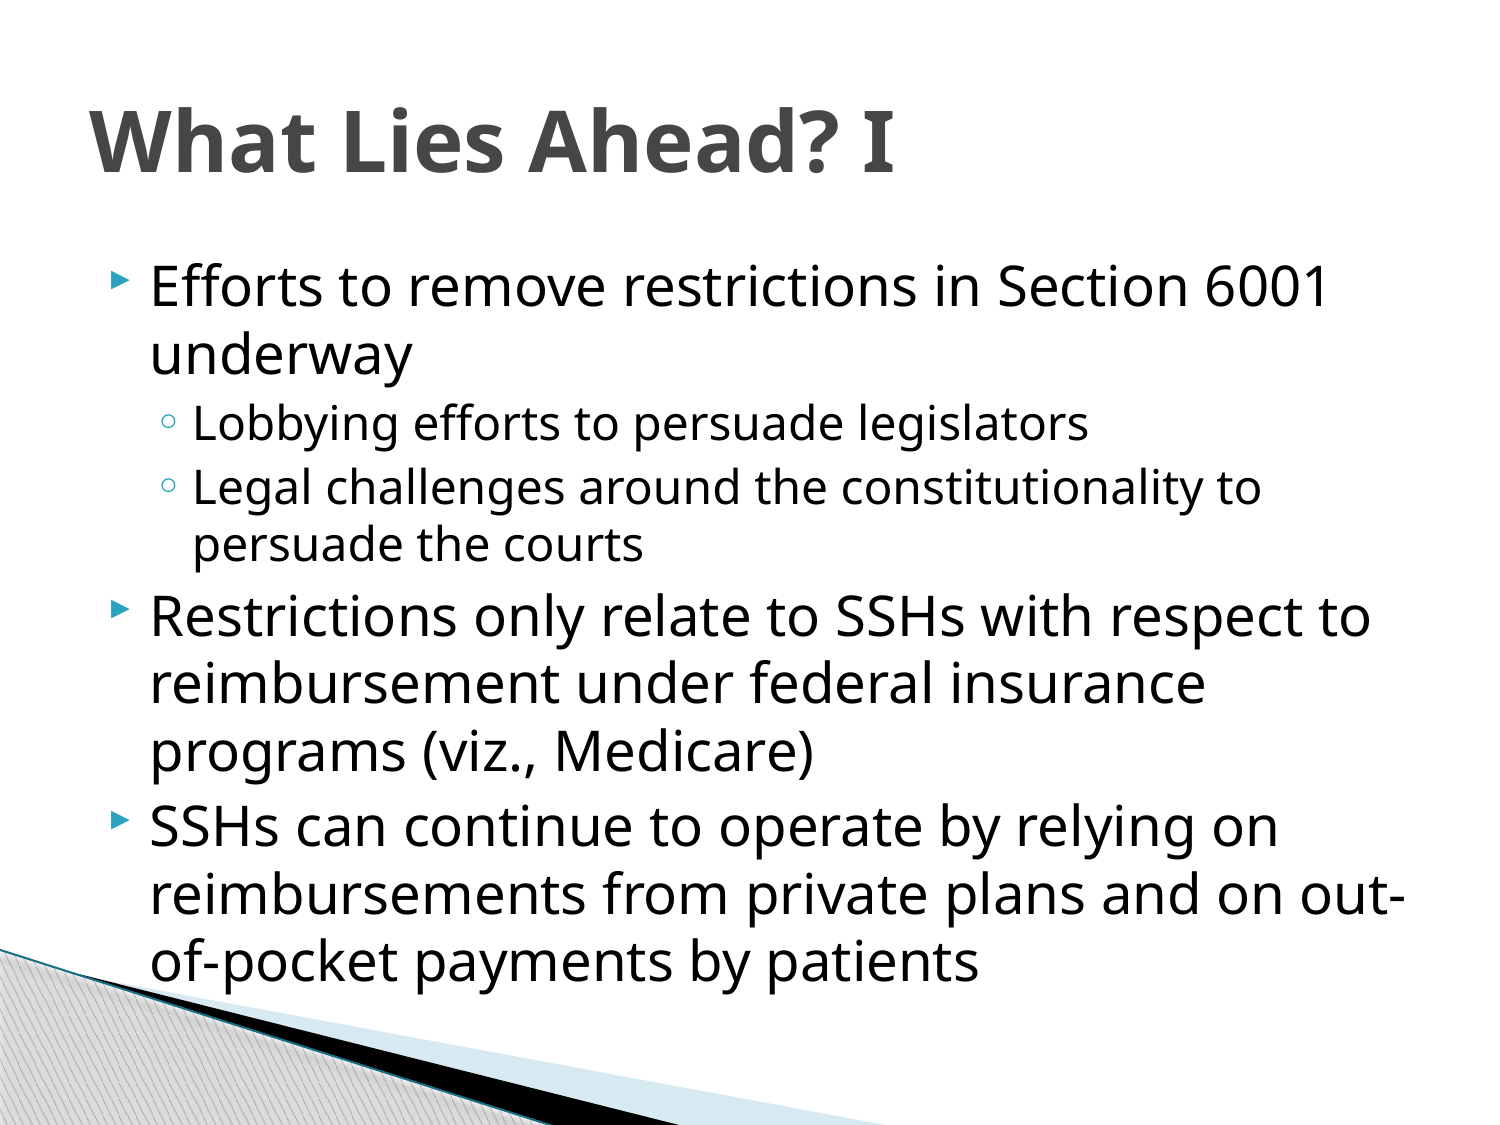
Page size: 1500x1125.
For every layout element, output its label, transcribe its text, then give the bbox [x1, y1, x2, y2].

list Efforts to remove restrictions in Section 6001 underway Lobbying efforts to persuade legislators Legal challenges around the constitutionality to persuade the courts Restrictions only relate to SSHs with respect to reimbursement under federal insurance programs (viz., Medicare) SSHs can continue to operate by relying on reimbursements from private plans and on out-of-pocket payments by patients [75, 242, 1425, 986]
title What Lies Ahead? I [75, 45, 1425, 233]
